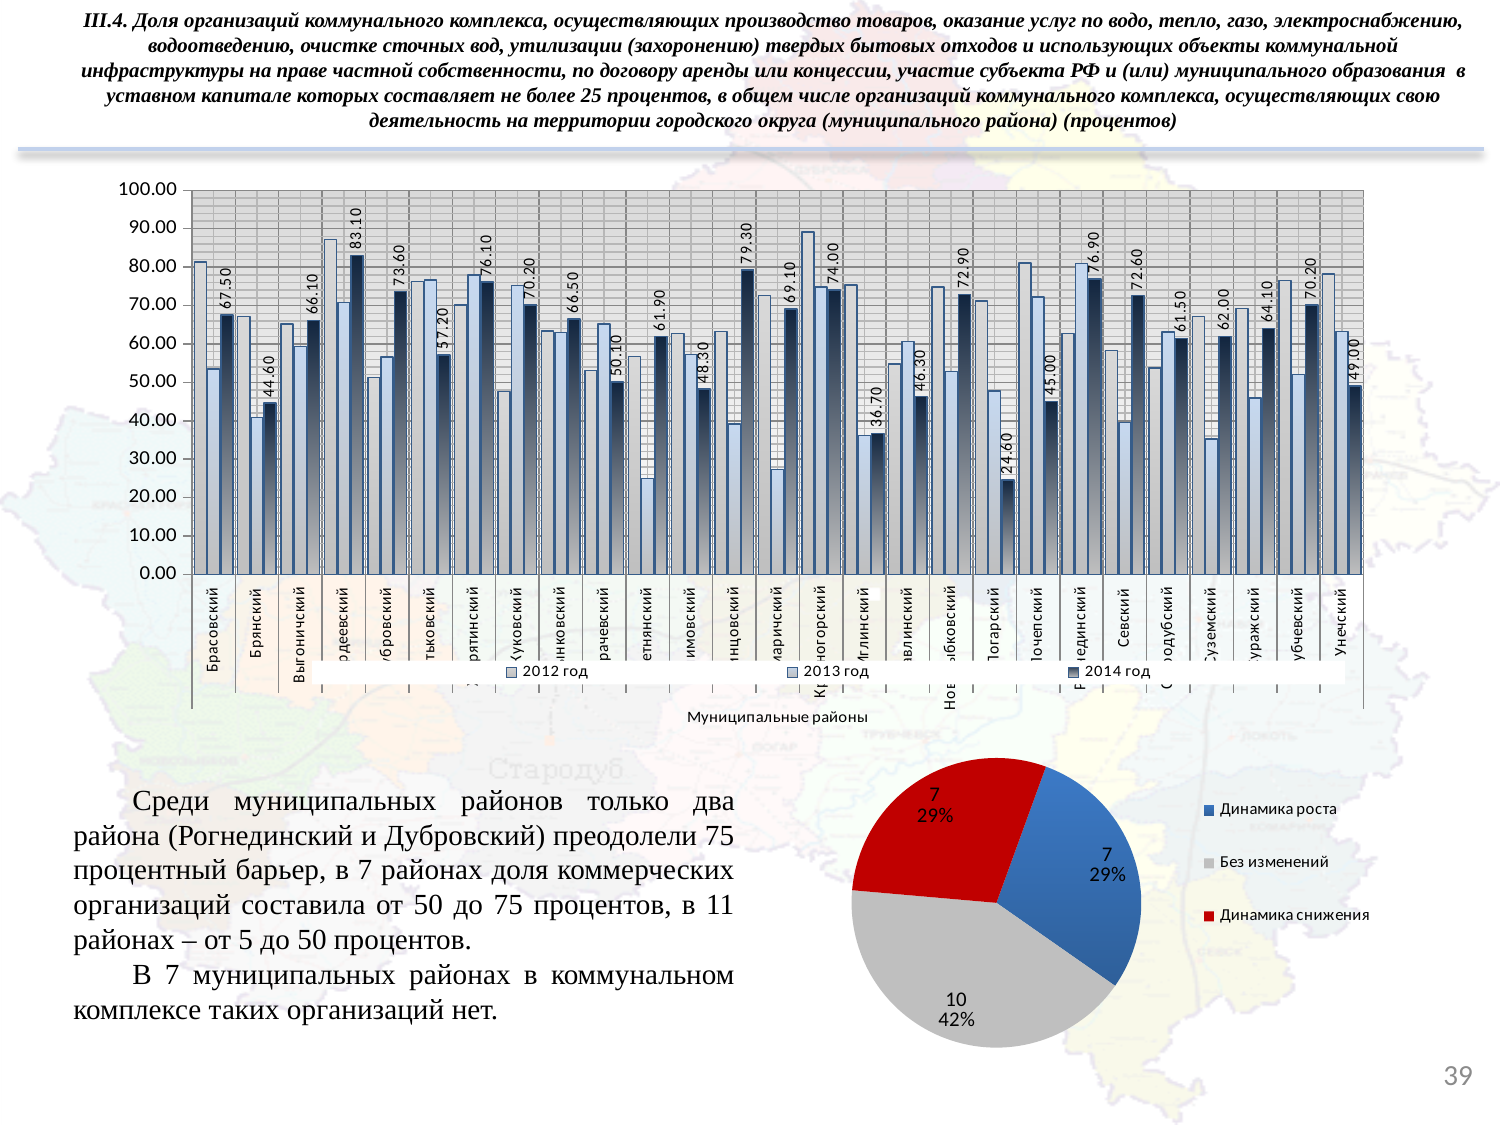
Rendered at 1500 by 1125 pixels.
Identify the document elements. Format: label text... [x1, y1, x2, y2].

text_box 39 [1399, 1034, 1488, 1113]
text_box Среди муниципальных районов только два района (Рогнединский и Дубровский) преодолели 75 процентный барьер, в 7 районах доля коммерческих организаций составила от 50 до 75 процентов, в 11 районах – от 5 до 50 процентов. В 7 муниципальных районах в коммунальном комплексе таких организаций нет. [58, 773, 750, 1033]
text_box III.4. Доля организаций коммунального комплекса, осуществляющих производство товаров, оказание услуг по водо, тепло, газо, электроснабжению, водоотведению, очистке сточных вод, утилизации (захоронению) твердых бытовых отходов и использующих объекты коммунальной инфраструктуры на праве частной собственности, по договору аренды или концессии, участие субъекта РФ и (или) муниципального образования в уставном капитале которых составляет не более 25 процентов, в общем числе организаций коммунального комплекса, осуществляющих свою деятельность на территории городского округа (муниципального района) (процентов) [52, 0, 1494, 139]
chart [796, 738, 1442, 1079]
chart [58, 169, 1430, 727]
